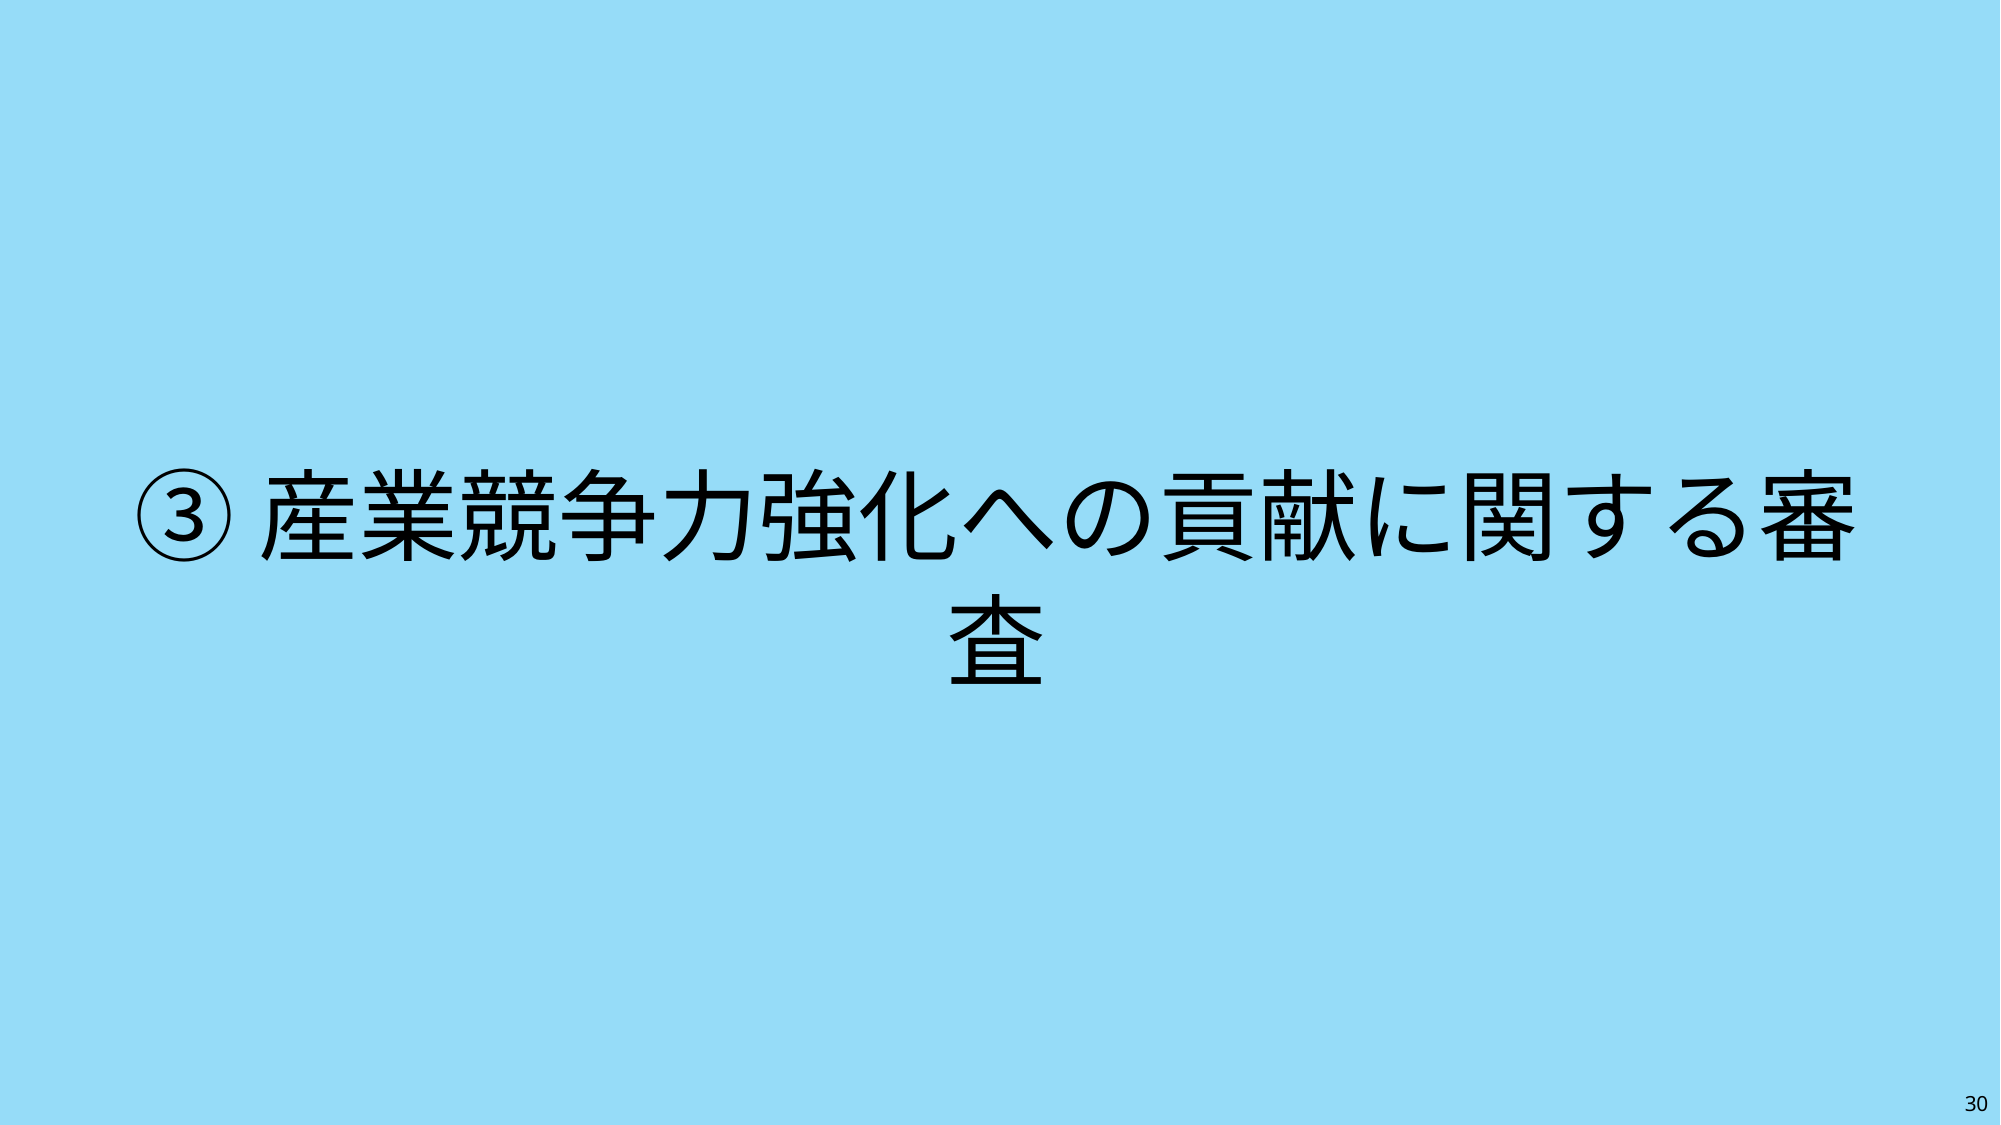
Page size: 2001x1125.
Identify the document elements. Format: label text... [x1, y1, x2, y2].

text_box ③産業競争力強化への貢献に関する審査 [39, 298, 1954, 827]
